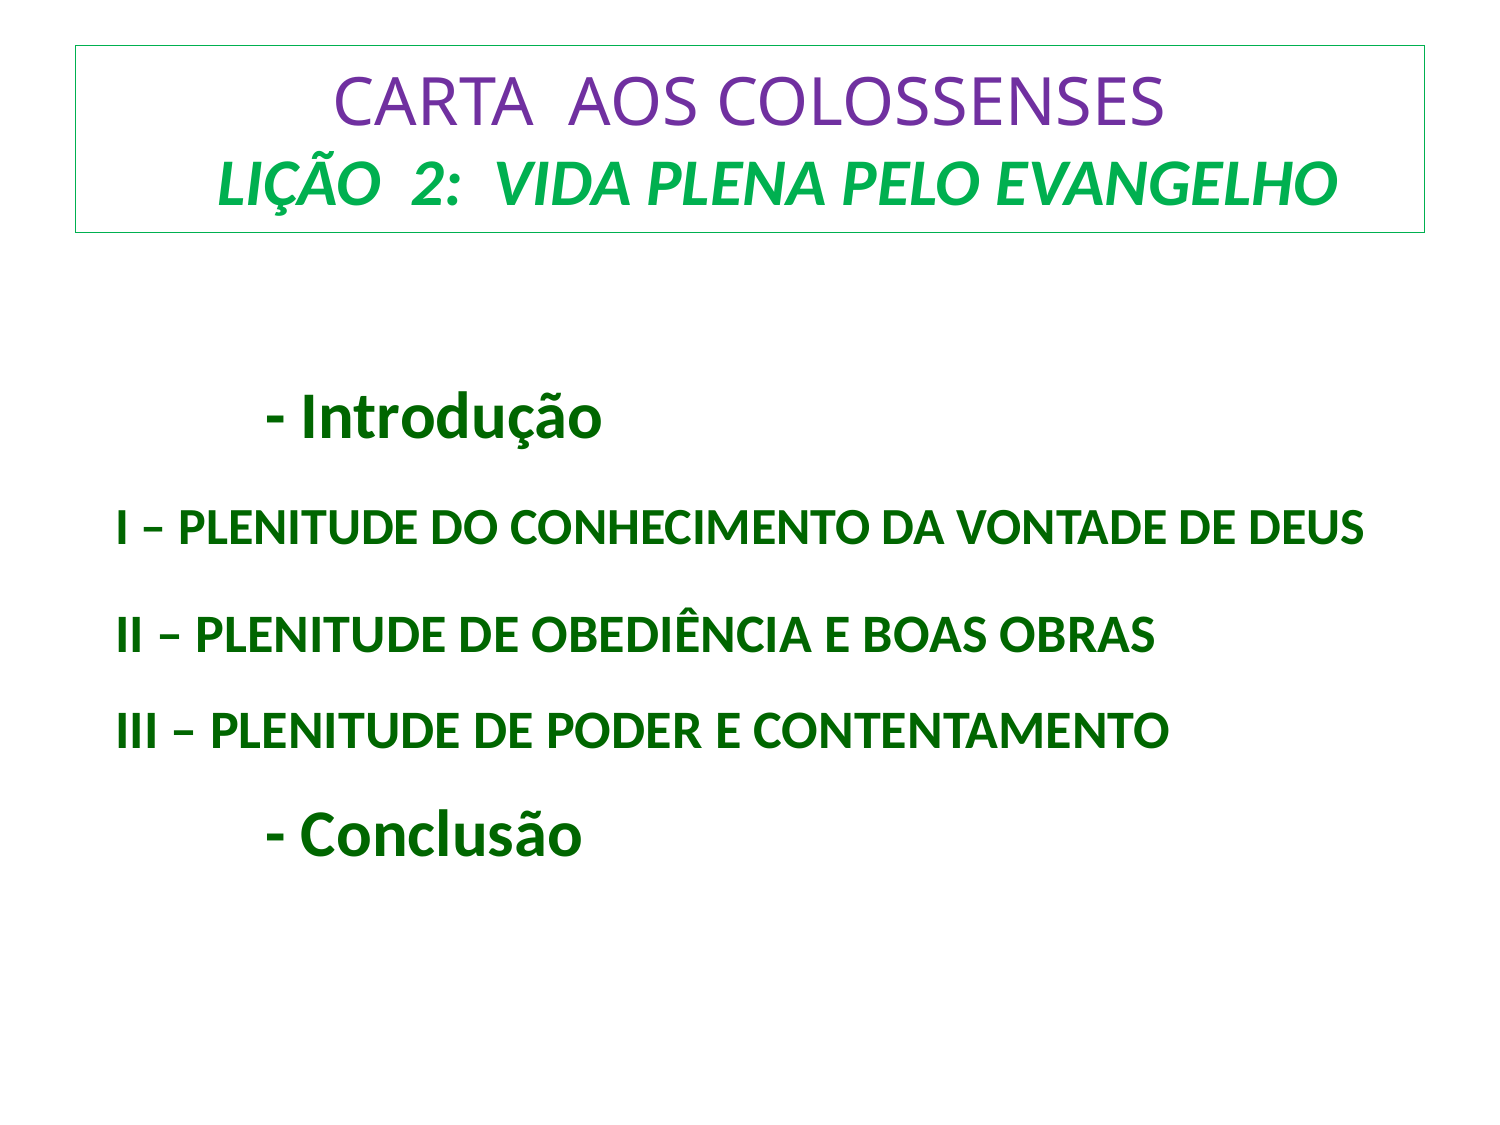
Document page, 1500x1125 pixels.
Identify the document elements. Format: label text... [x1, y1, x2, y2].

title CARTA AOS COLOSSENSES LIÇÃO 2: VIDA PLENA PELO EVANGELHO [75, 45, 1425, 233]
list - Introdução I – PLENITUDE DO CONHECIMENTO DA VONTADE DE DEUS II – PLENITUDE DE OBEDIÊNCIA E BOAS OBRAS III – PLENITUDE DE PODER E CONTENTAMENTO - Conclusão [100, 314, 1424, 975]
